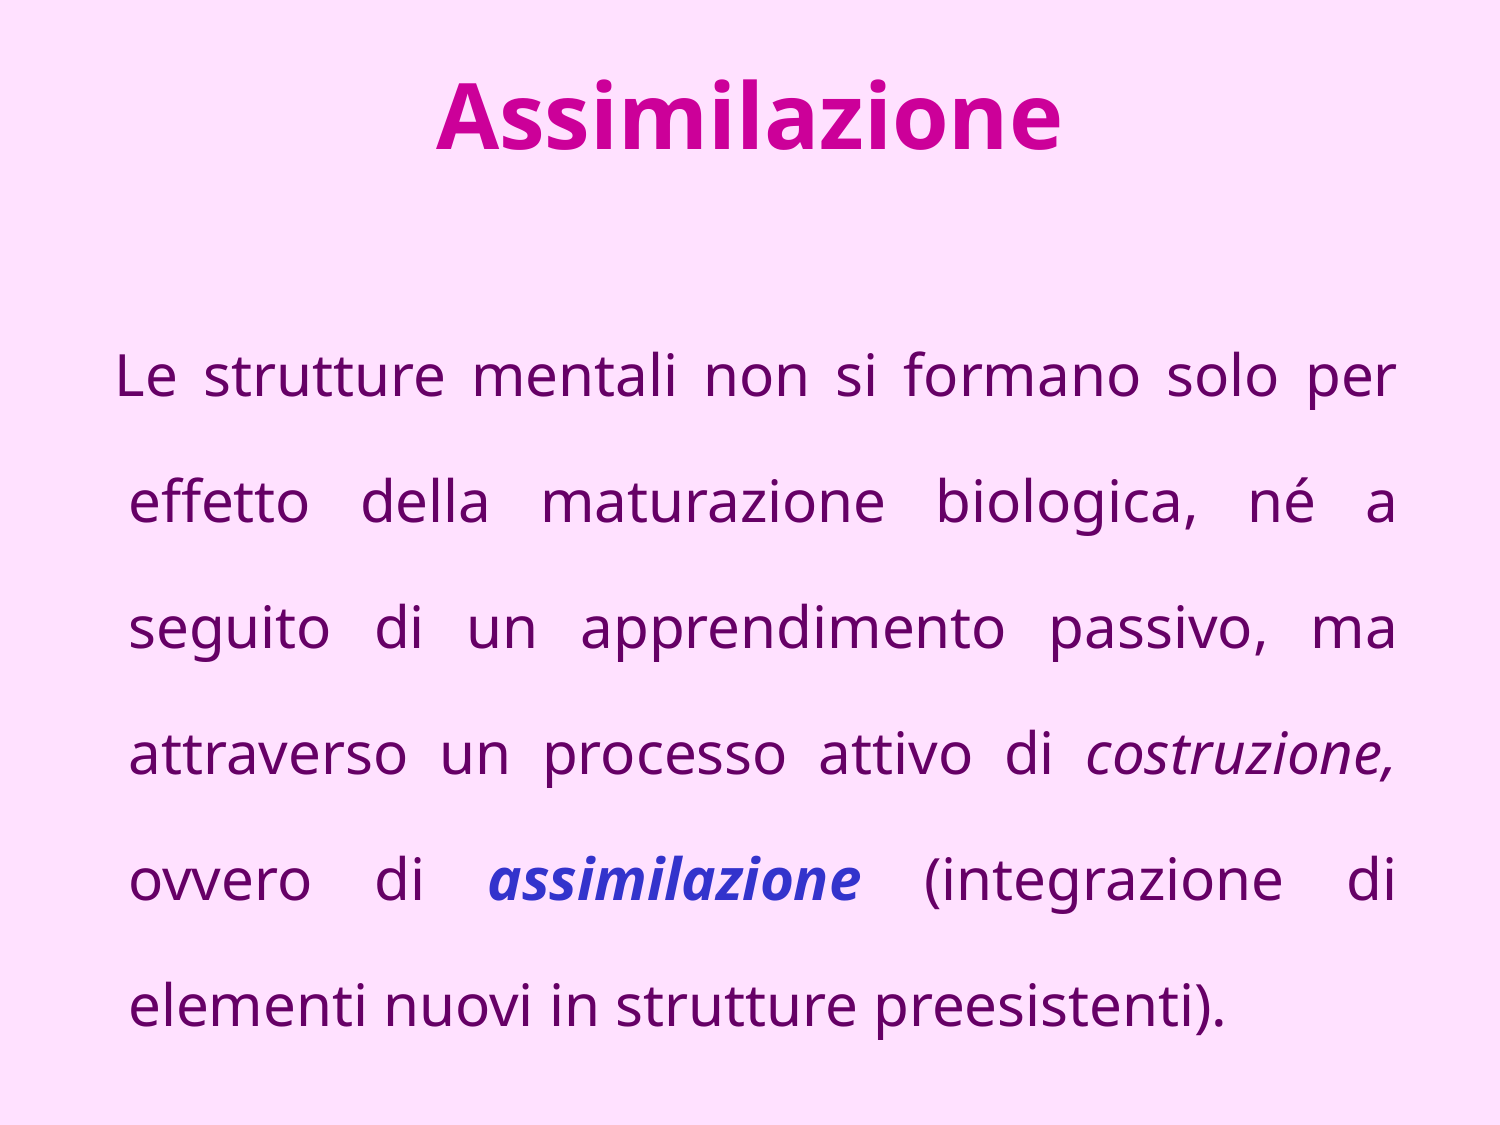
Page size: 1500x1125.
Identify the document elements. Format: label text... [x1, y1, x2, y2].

text_box Le strutture mentali non si formano solo per effetto della maturazione biologica, né a seguito di un apprendimento passivo, ma attraverso un processo attivo di costruzione, ovvero di assimilazione (integrazione di elementi nuovi in strutture preesistenti). [99, 274, 1413, 1046]
title Assimilazione [112, 0, 1388, 226]
